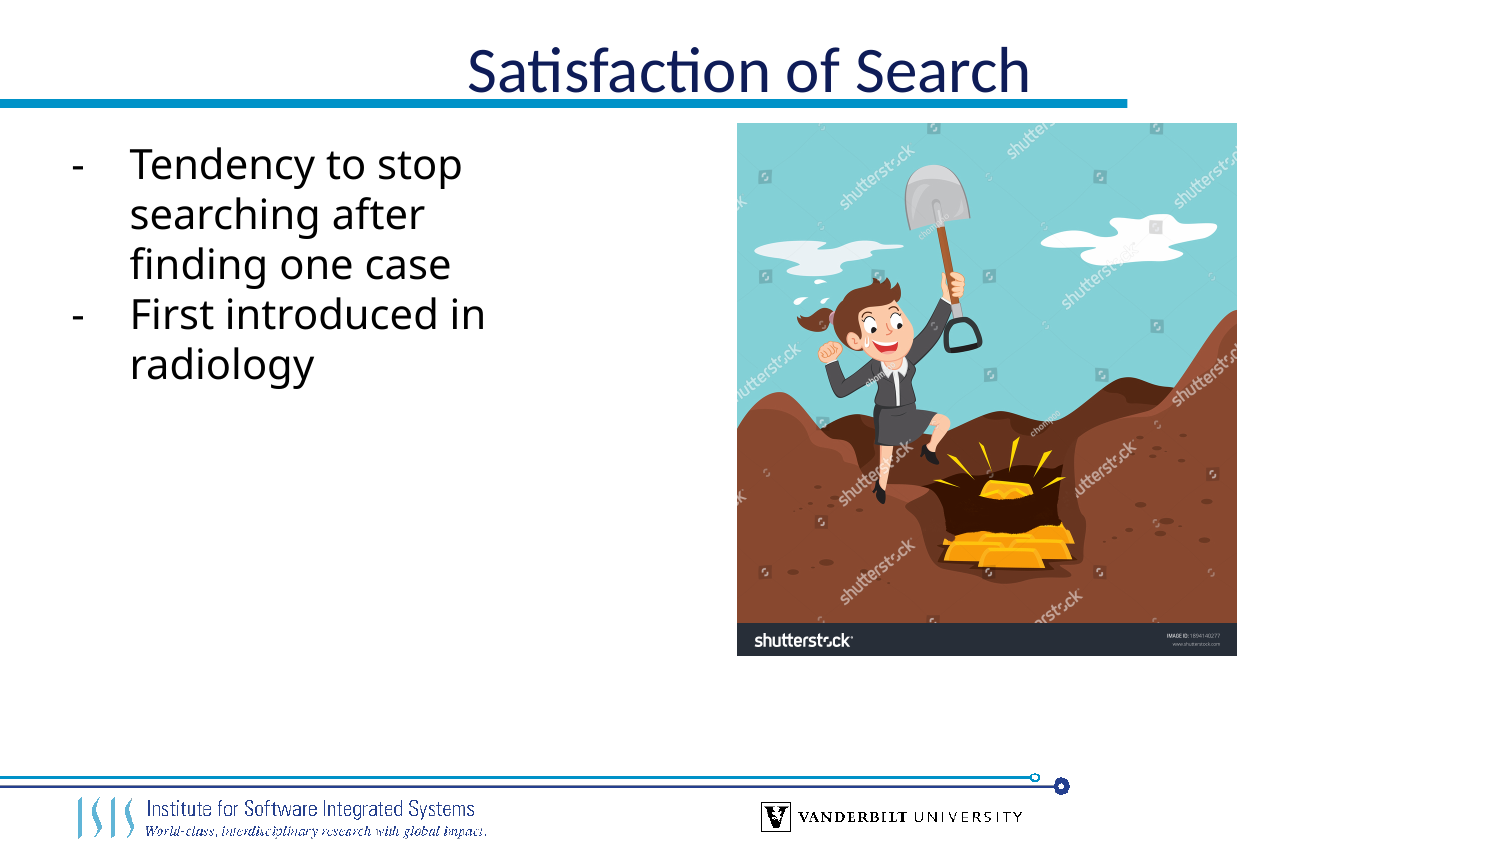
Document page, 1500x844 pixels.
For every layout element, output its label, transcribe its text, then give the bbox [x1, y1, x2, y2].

title Satisfaction of Search [75, 19, 1425, 114]
text_box Tendency to stop searching after finding one case First introduced in radiology [39, 123, 532, 404]
picture [0, 109, 1237, 839]
